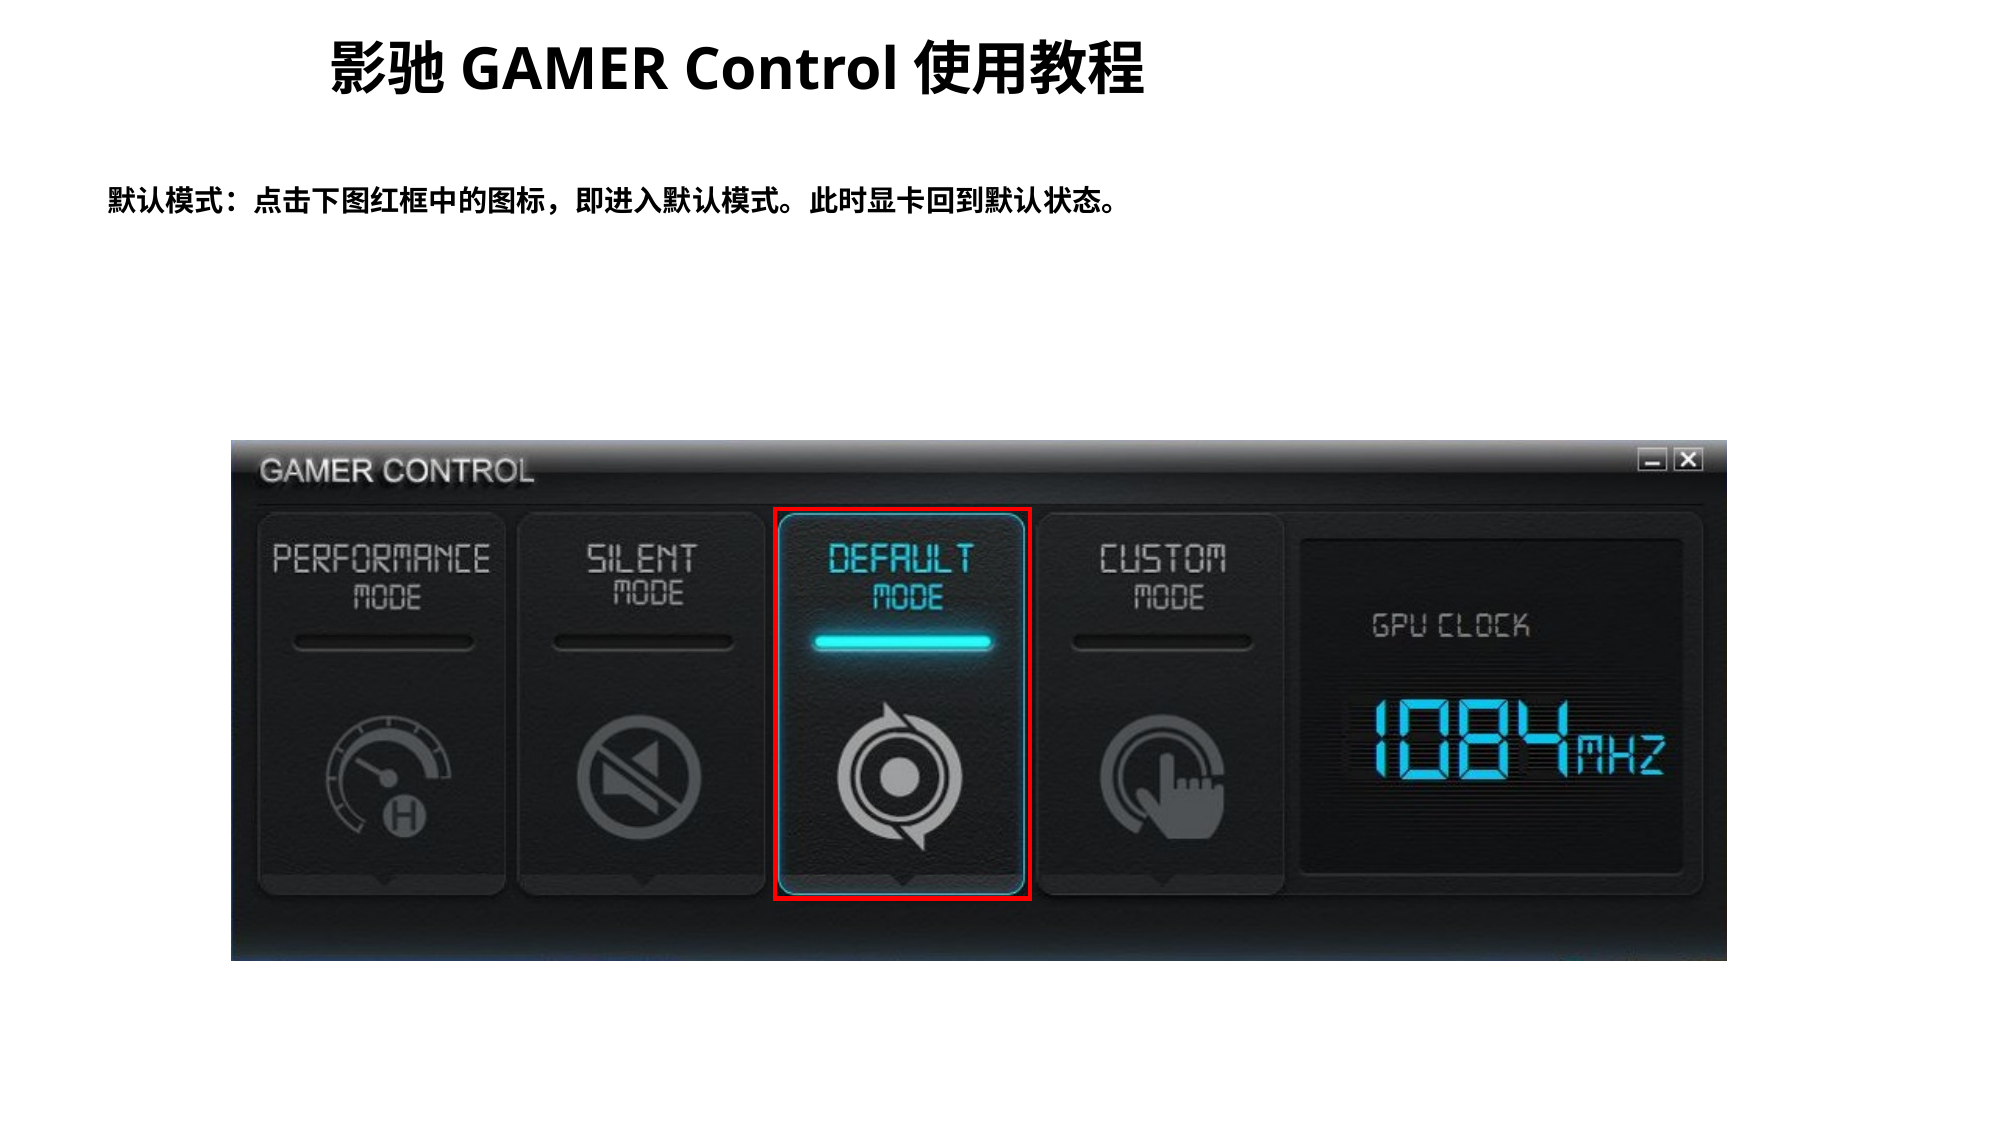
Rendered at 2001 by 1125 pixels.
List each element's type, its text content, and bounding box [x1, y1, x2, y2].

text_box 默认模式：点击下图红框中的图标，即进入默认模式。此时显卡回到默认状态。 [92, 174, 1866, 225]
text_box 影驰GAMER Control使用教程 [314, 23, 1162, 109]
picture [231, 440, 1727, 961]
